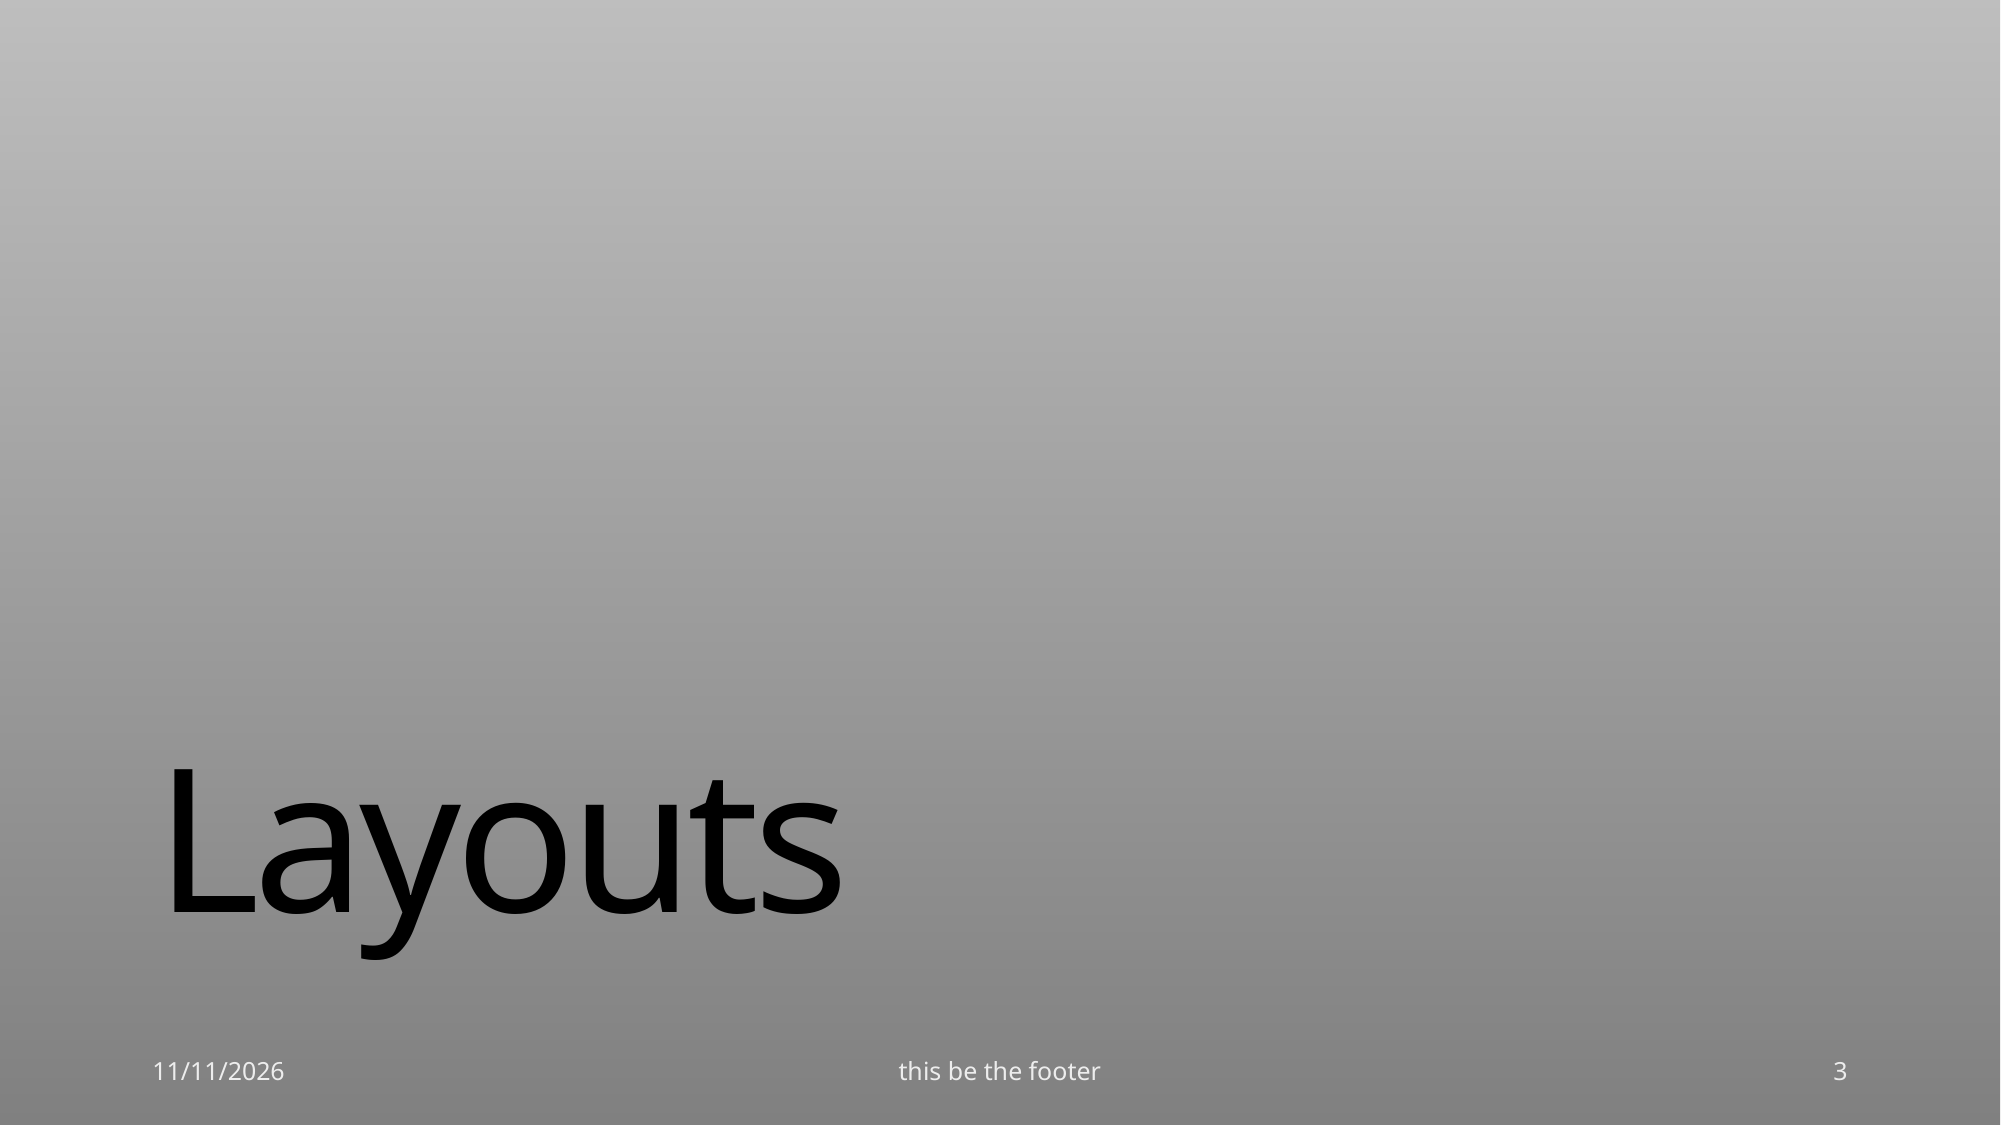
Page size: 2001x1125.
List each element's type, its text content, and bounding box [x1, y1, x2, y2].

picture [0, 0, 2001, 1125]
footer this be the footer [662, 1042, 1338, 1103]
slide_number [137, 1042, 588, 1103]
title Layouts [140, 732, 1641, 1002]
slide_number ‹#› [1412, 1042, 1863, 1103]
